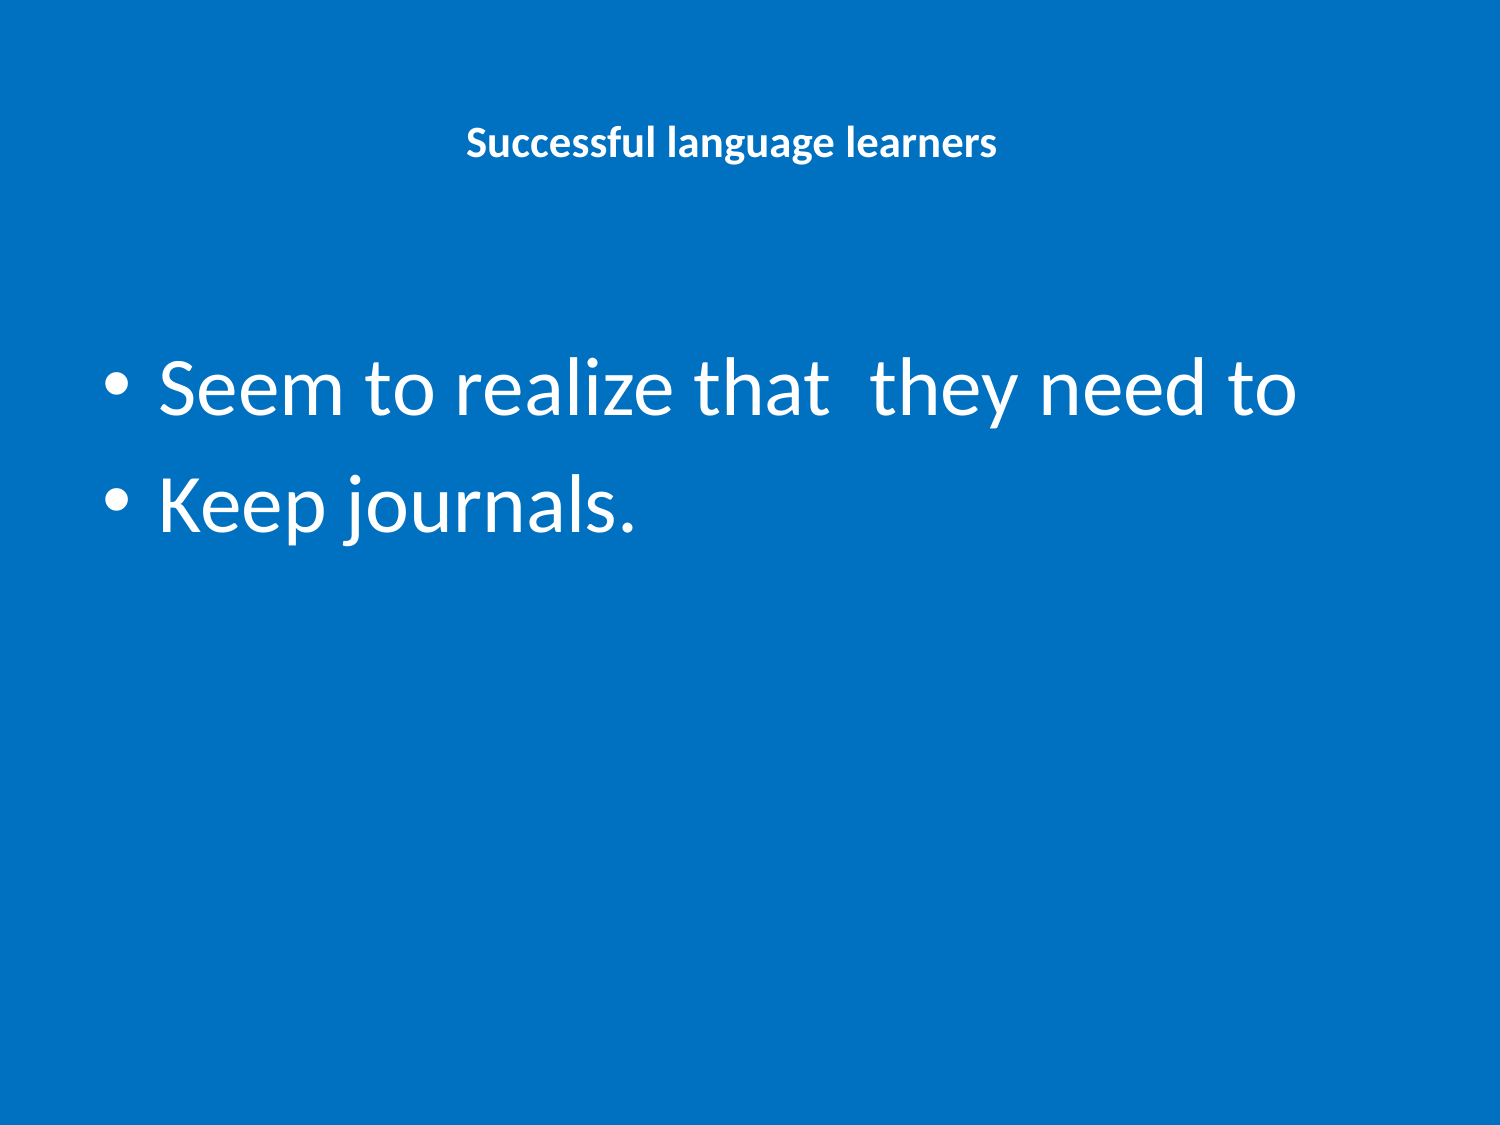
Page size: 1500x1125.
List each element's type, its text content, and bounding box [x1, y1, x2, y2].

list Seem to realize that they need to Keep journals. [87, 324, 1500, 1125]
title Successful language learners [62, 50, 1413, 175]
